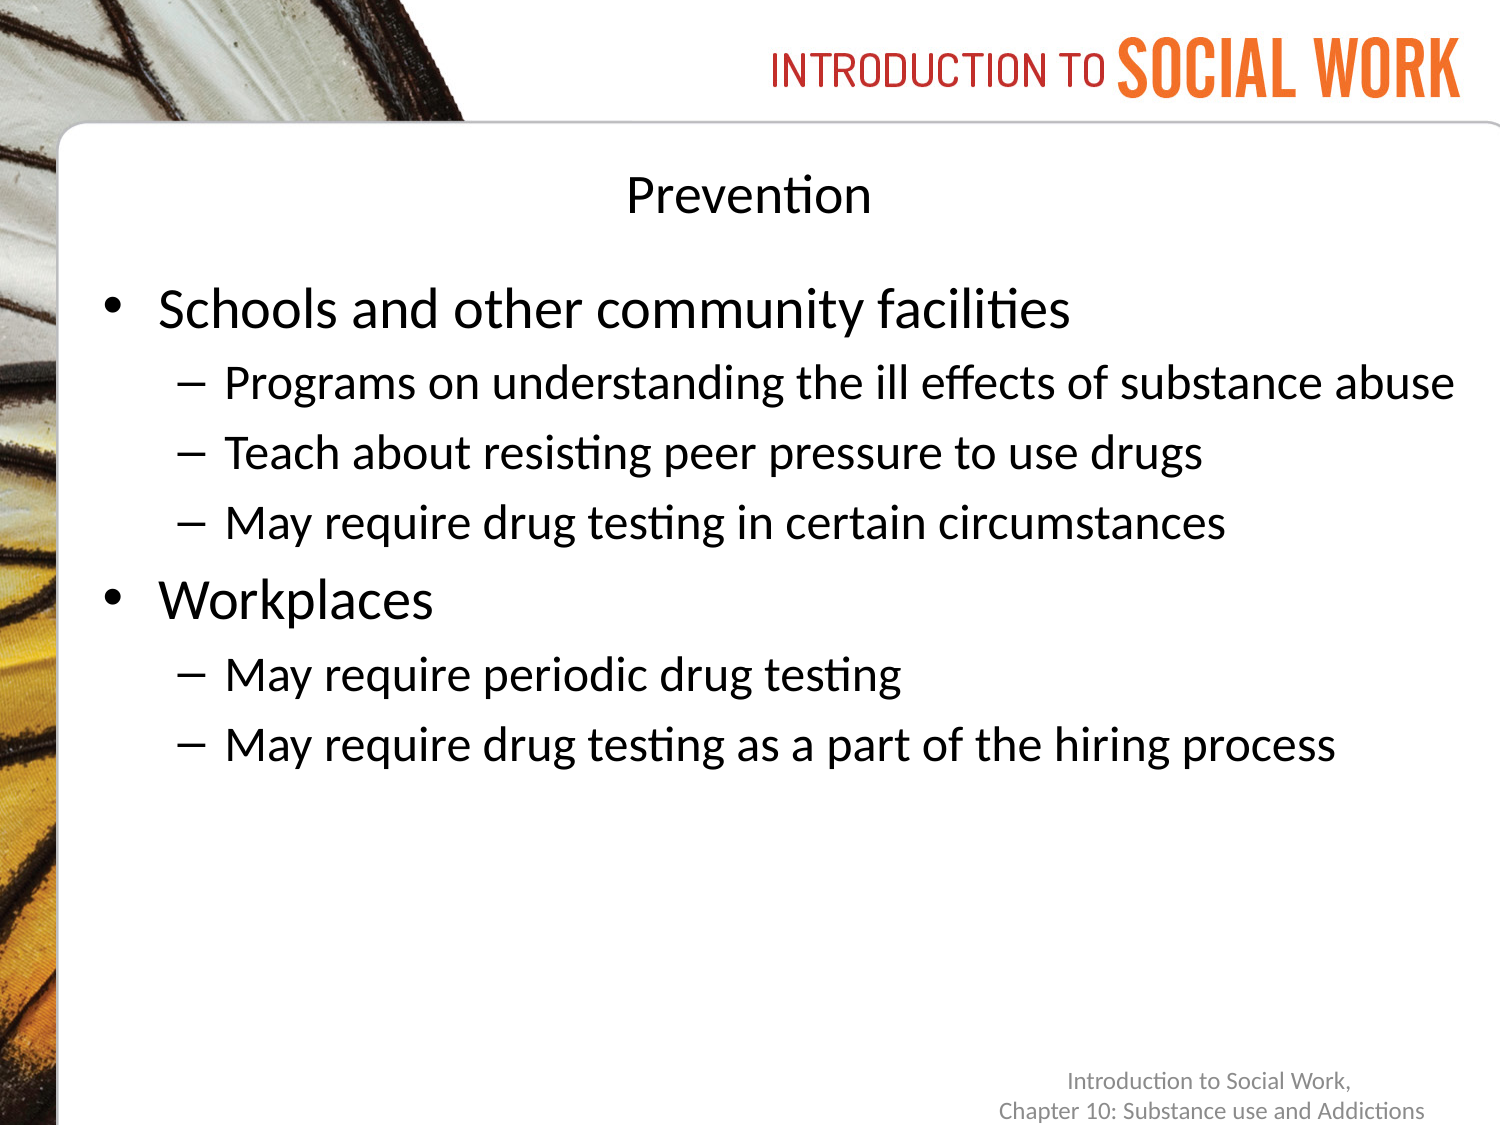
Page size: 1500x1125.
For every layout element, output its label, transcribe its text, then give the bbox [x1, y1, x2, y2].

footer Introduction to Social Work, Chapter 10: Substance use and Addictions [950, 1065, 1475, 1125]
list Schools and other community facilities Programs on understanding the ill effects of substance abuse Teach about resisting peer pressure to use drugs May require drug testing in certain circumstances Workplaces May require periodic drug testing May require drug testing as a part of the hiring process [87, 262, 1500, 1050]
picture [0, 0, 1500, 1125]
title Prevention [75, 149, 1425, 233]
